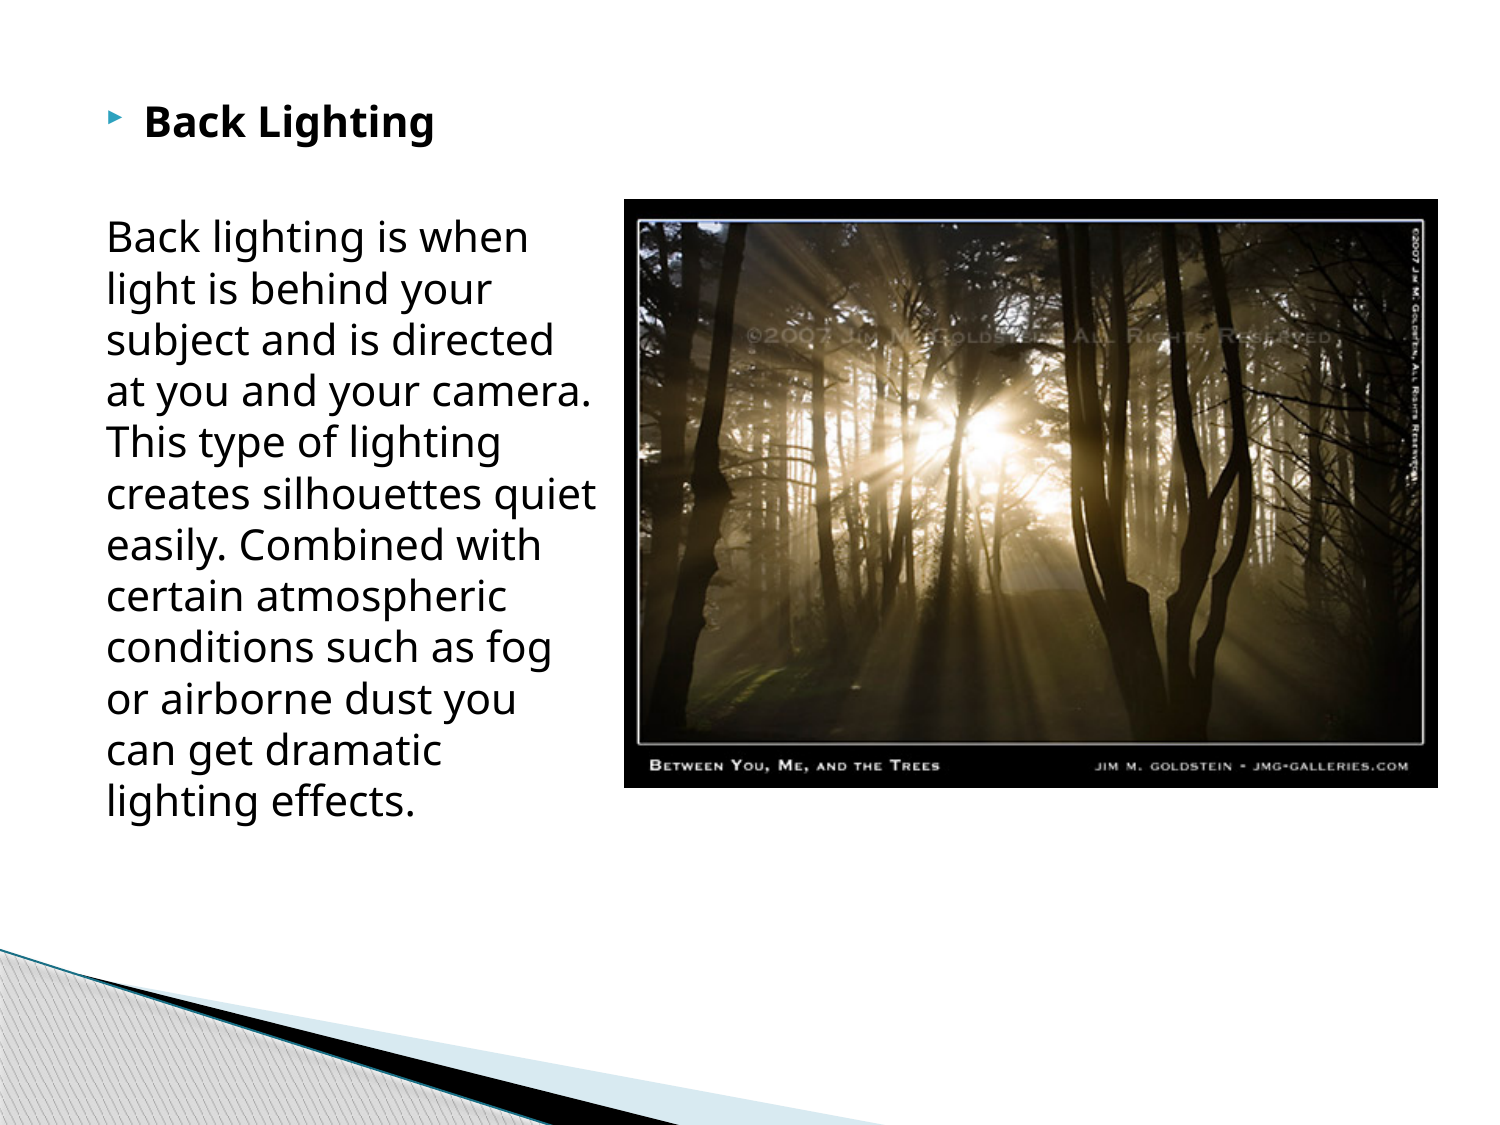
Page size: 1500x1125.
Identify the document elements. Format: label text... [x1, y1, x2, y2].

list Back Lighting Back lighting is when light is behind your subject and is directed at you and your camera. This type of lighting creates silhouettes quiet easily. Combined with certain atmospheric conditions such as fog or airborne dust you can get dramatic lighting effects. [75, 87, 613, 986]
picture [624, 199, 1438, 788]
